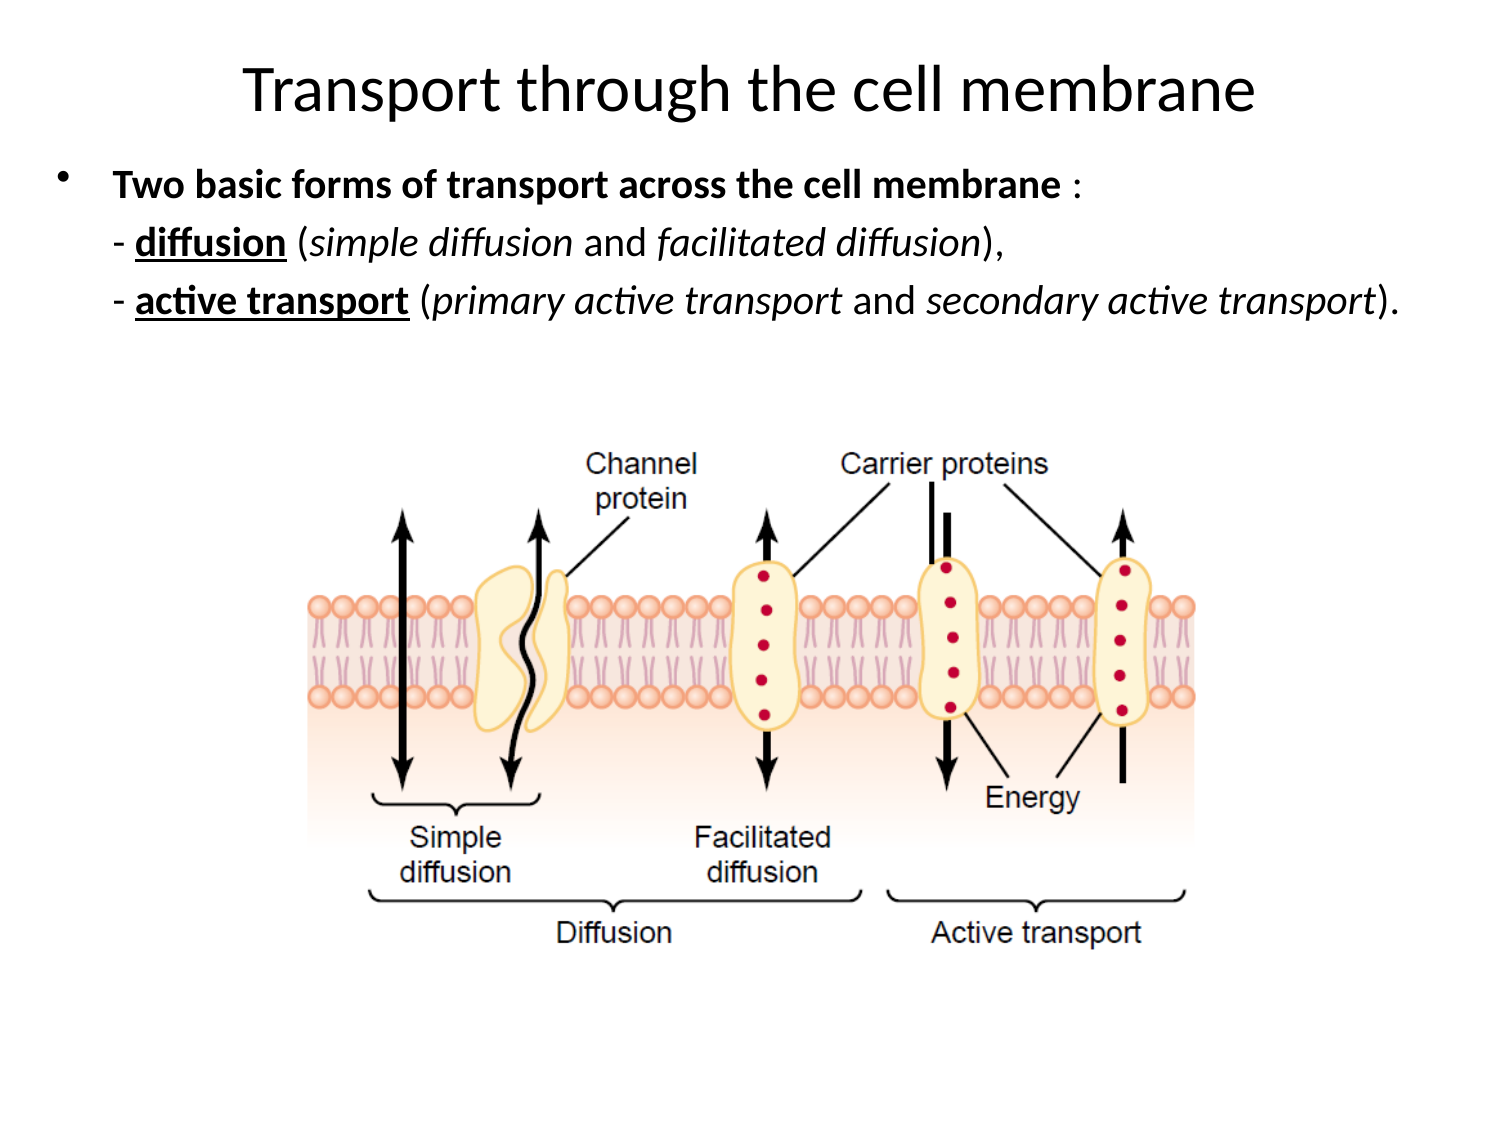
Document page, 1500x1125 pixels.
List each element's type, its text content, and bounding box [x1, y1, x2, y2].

title Transport through the cell membrane [74, 44, 1426, 126]
picture [295, 420, 1205, 964]
list Two basic forms of transport across the cell membrane : - diffusion (simple diffusion and facilitated diffusion), - active transport (primary active transport and secondary active transport). [41, 148, 1459, 1071]
